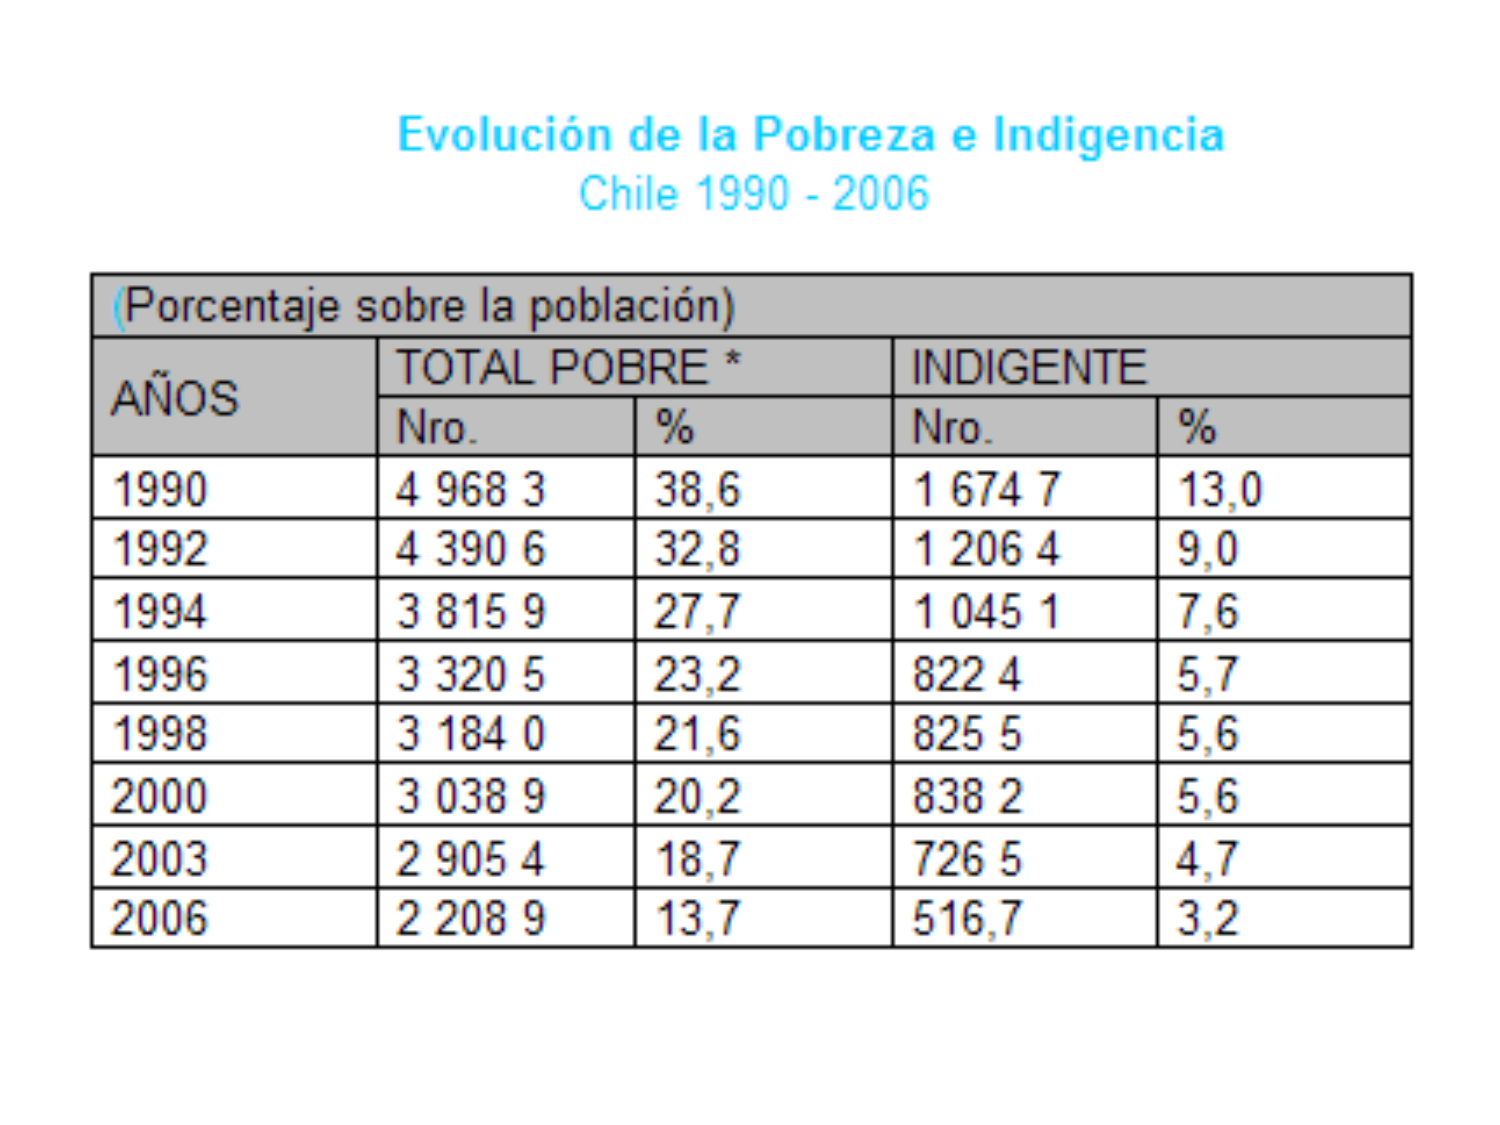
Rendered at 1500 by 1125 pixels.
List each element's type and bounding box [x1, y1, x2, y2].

picture [52, 89, 1453, 985]
